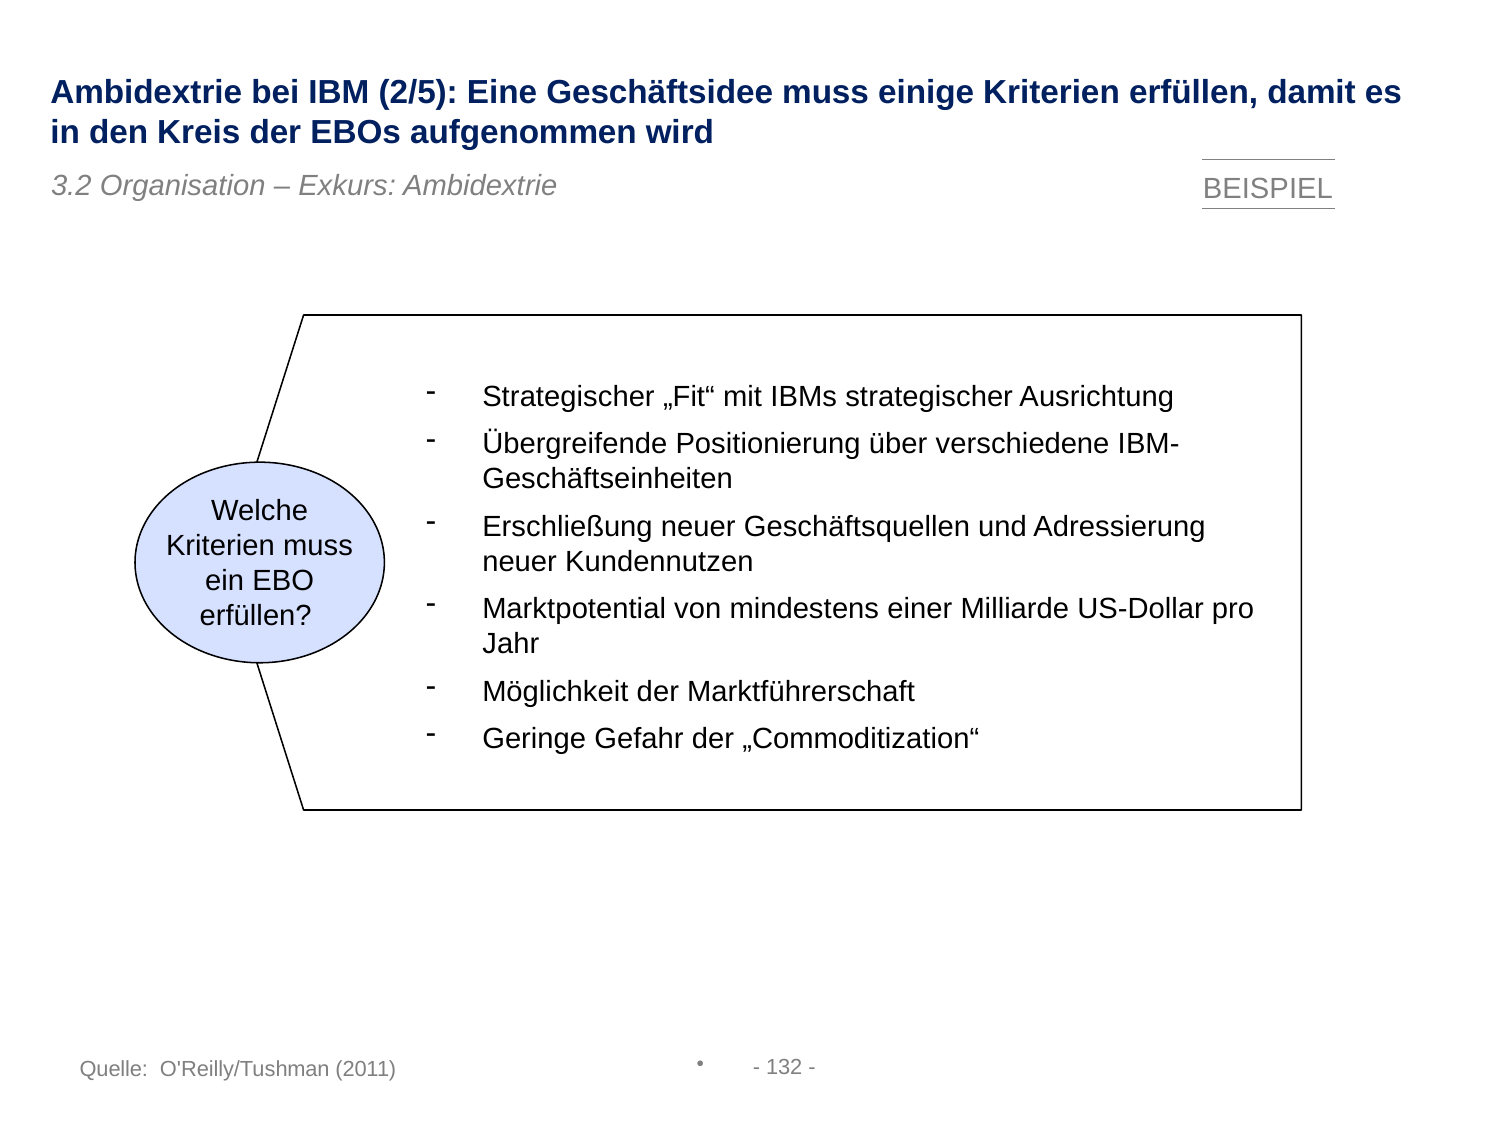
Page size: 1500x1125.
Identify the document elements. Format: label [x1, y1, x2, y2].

text_box [135, 314, 1302, 811]
text_box [64, 1046, 418, 1088]
slide_number [599, 1045, 913, 1093]
text_box [35, 63, 1433, 158]
text_box [1188, 161, 1349, 212]
text_box [36, 159, 574, 209]
